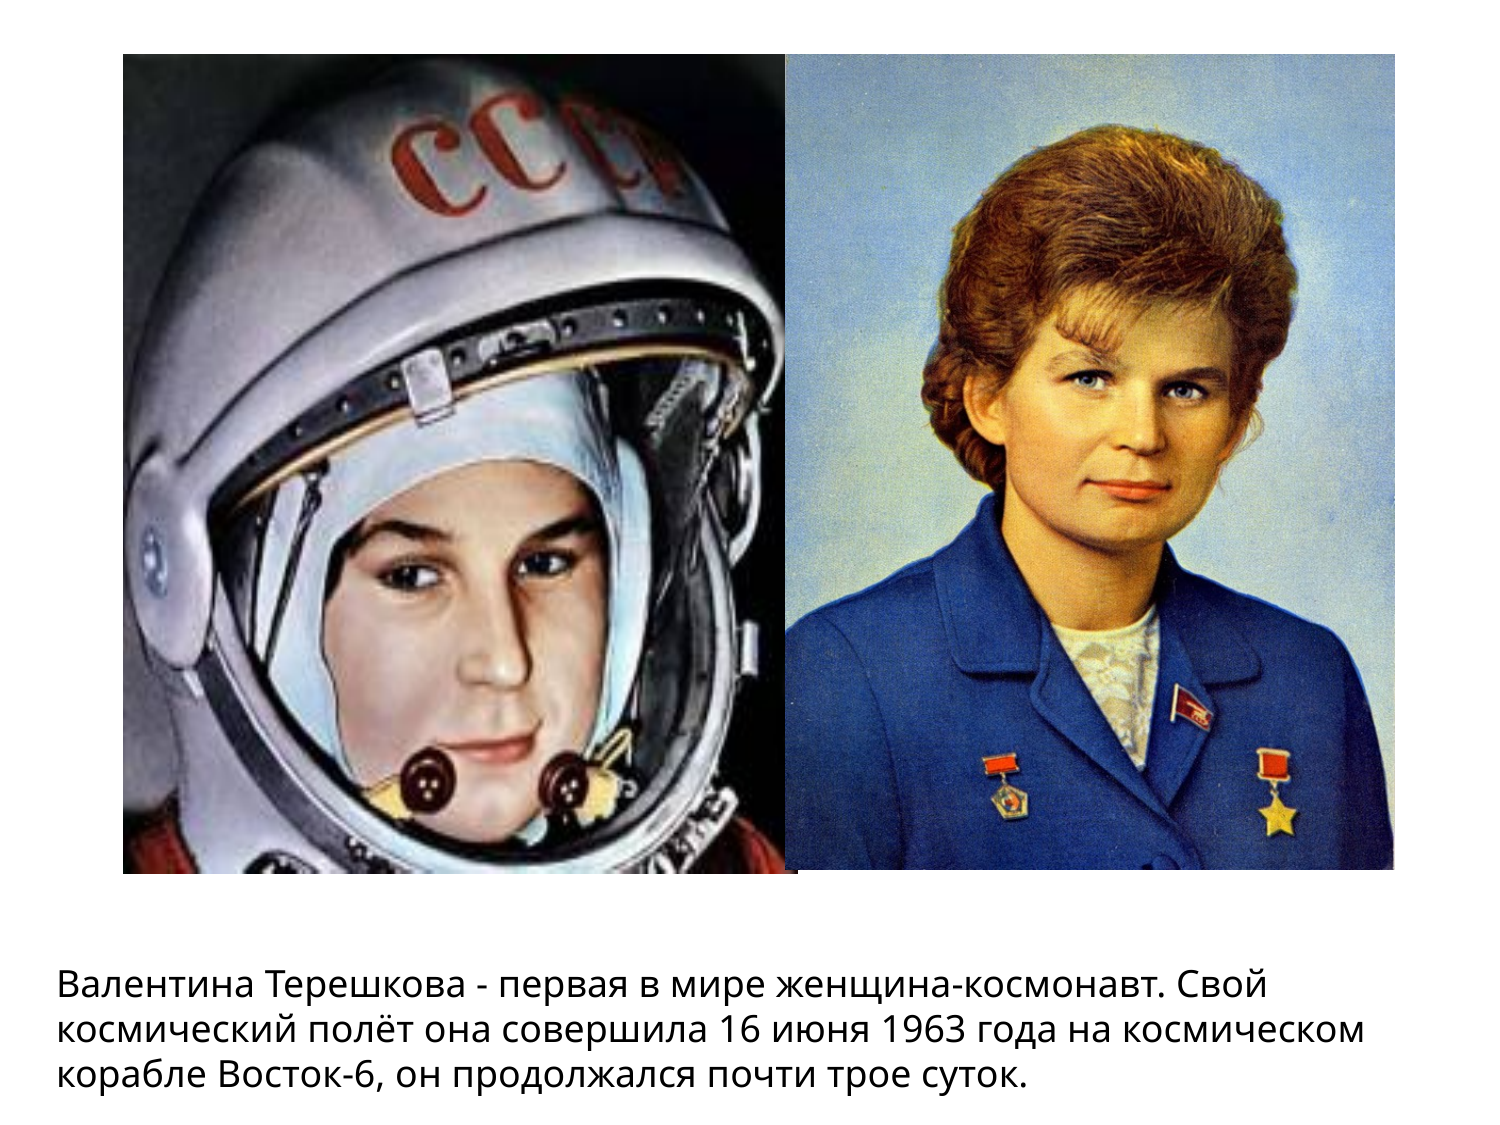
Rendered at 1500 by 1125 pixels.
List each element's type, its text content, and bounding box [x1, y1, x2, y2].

text_box Валентина Терешкова - первая в мире женщина-космонавт. Свой космический полёт она совершила 16 июня 1963 года на космическом корабле Восток-6, он продолжался почти трое суток. [41, 952, 1500, 1102]
picture [123, 54, 1395, 874]
